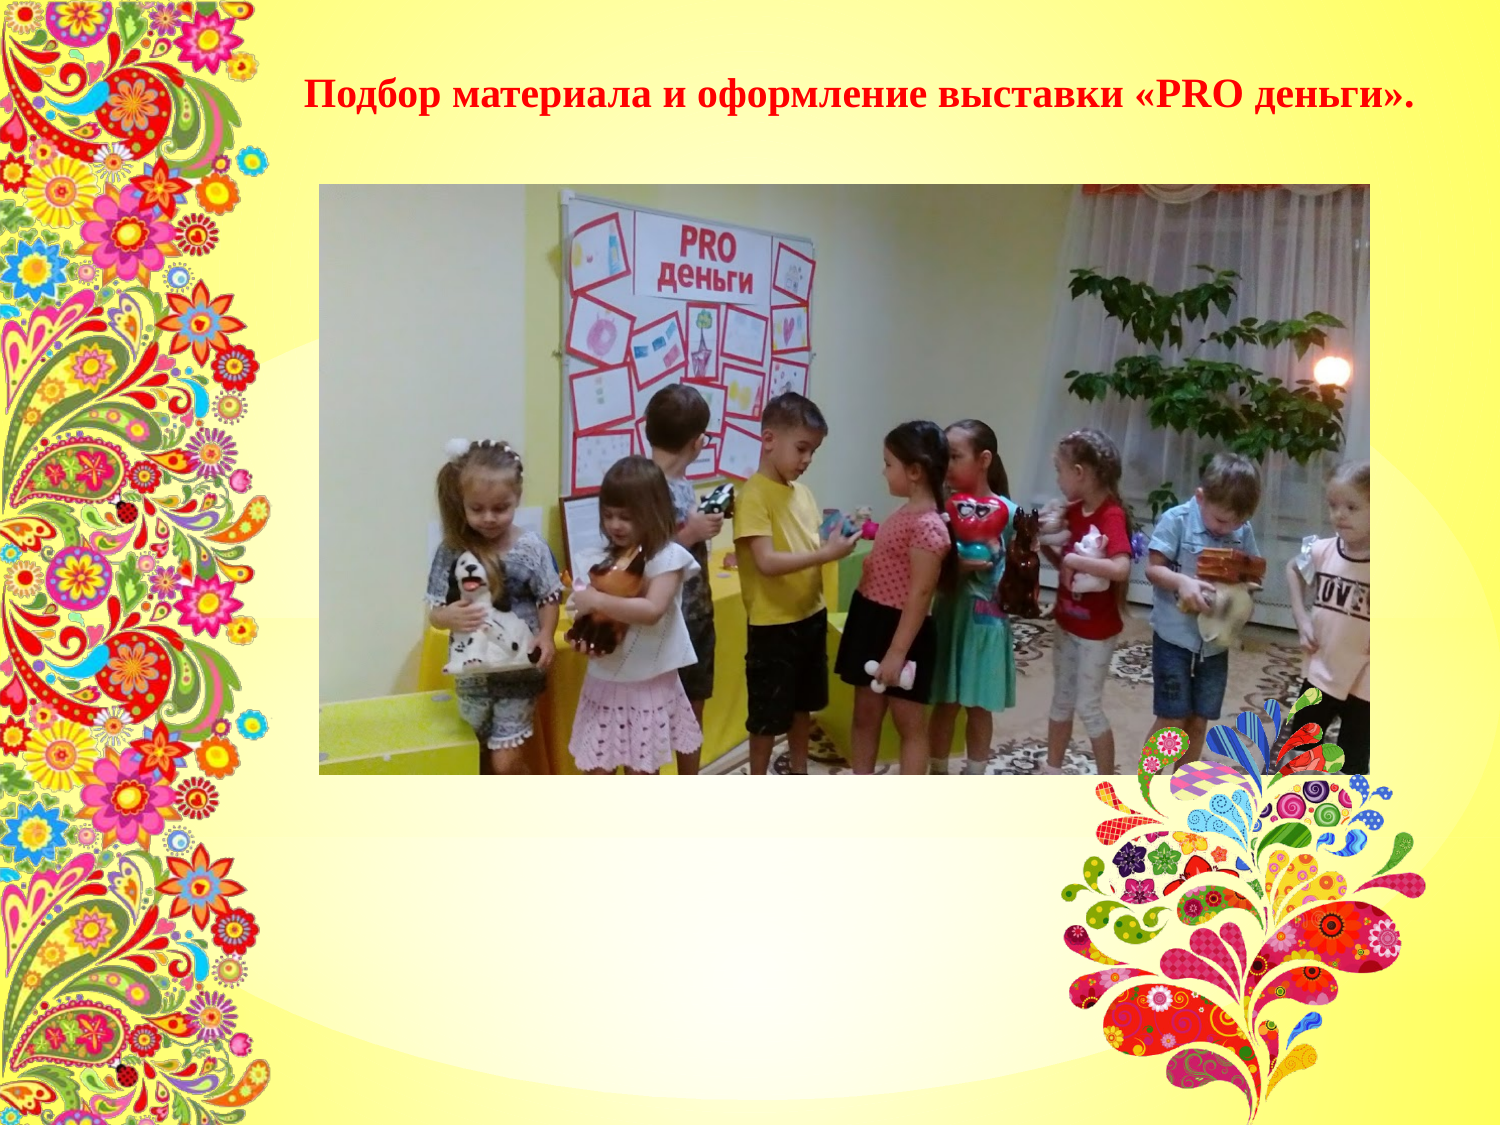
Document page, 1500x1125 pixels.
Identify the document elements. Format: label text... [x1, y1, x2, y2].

text_box Подбор материала и оформление выставки «PRO деньги». [289, 58, 1435, 219]
picture [0, 1, 1477, 1125]
